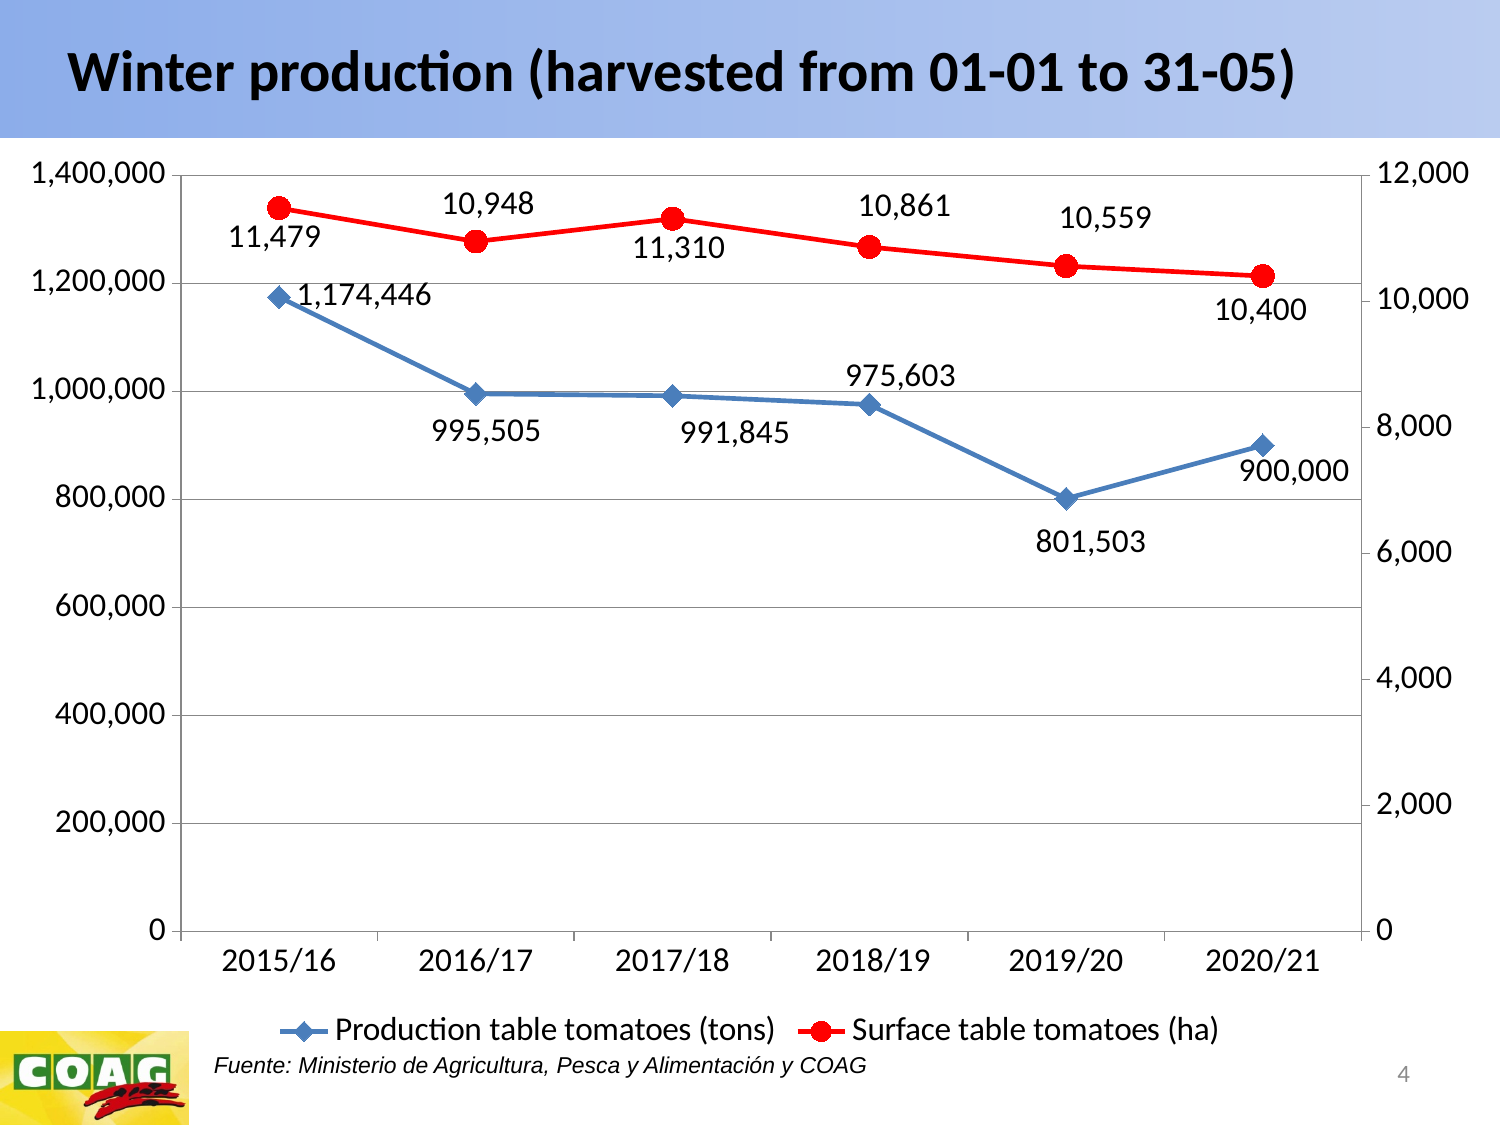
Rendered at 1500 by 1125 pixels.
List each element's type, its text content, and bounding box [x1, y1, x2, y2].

chart [0, 140, 1500, 1055]
picture [0, 1055, 189, 1125]
slide_number 4 [1074, 1062, 1425, 1103]
text_box Winter production (harvested from 01-01 to 31-05) [0, 0, 1500, 138]
text_box Fuente: Ministerio de Agricultura, Pesca y Alimentación y COAG [199, 1062, 1301, 1086]
